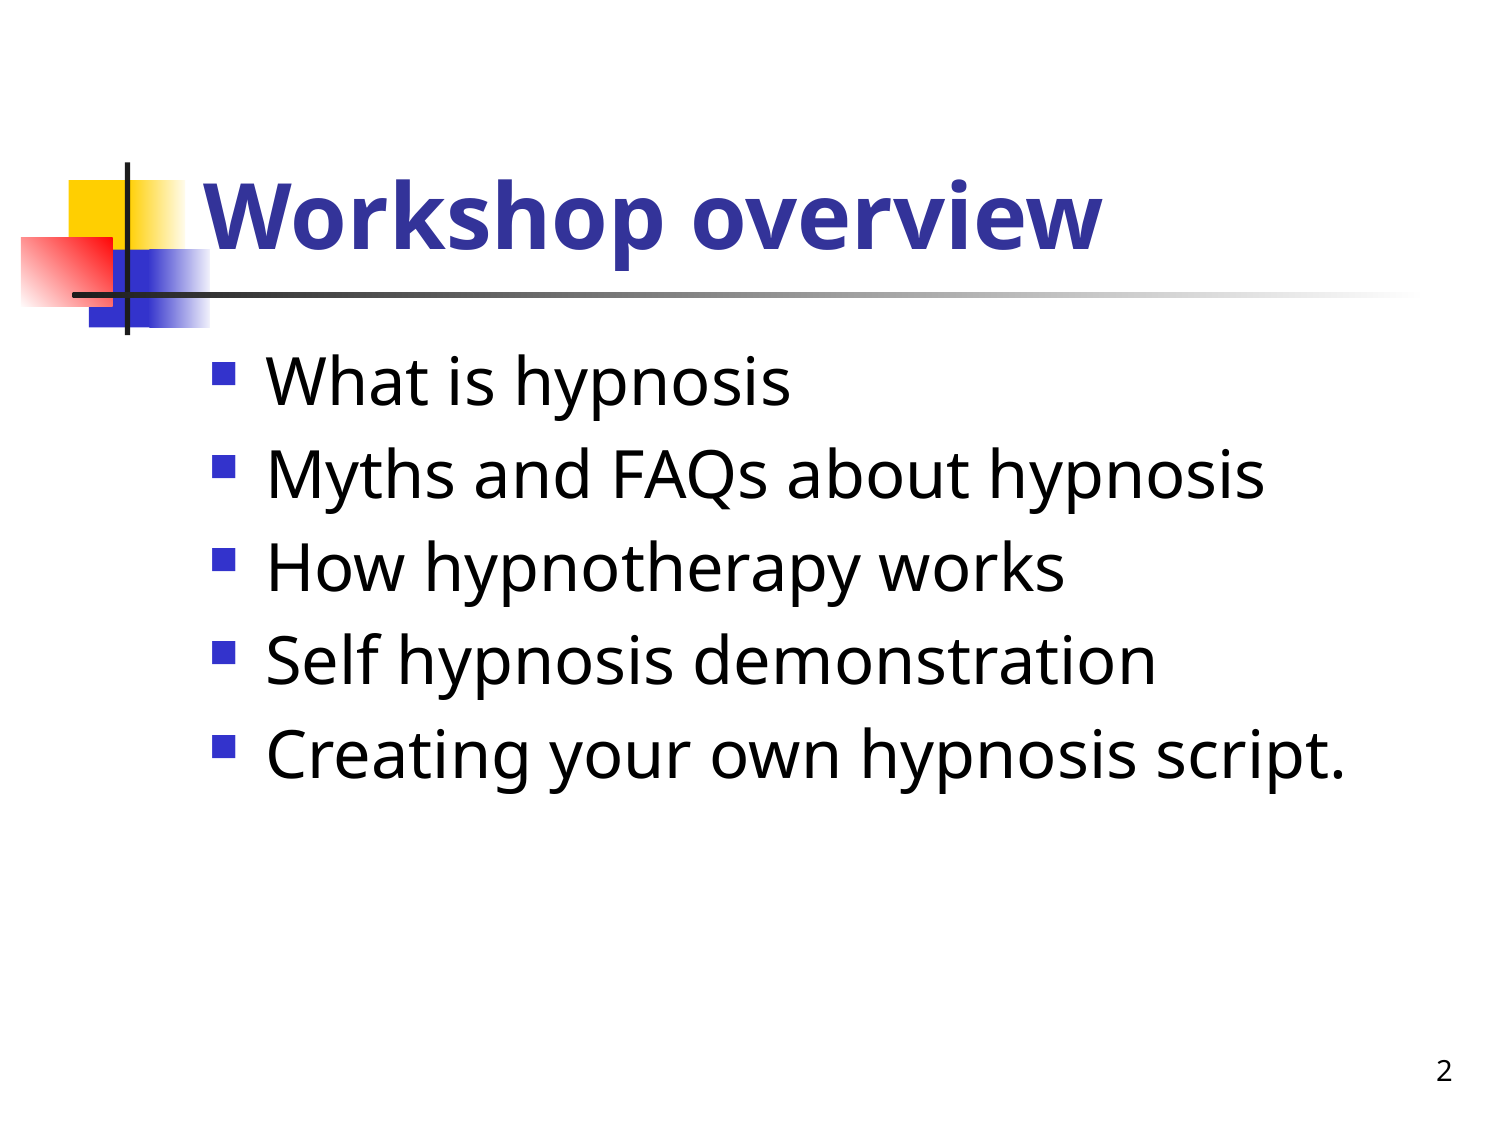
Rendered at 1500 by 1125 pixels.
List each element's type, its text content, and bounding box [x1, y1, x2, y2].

slide_number 2 [1155, 1024, 1468, 1100]
list What is hypnosis Myths and FAQs about hypnosis How hypnotherapy works Self hypnosis demonstration Creating your own hypnosis script. [193, 331, 1469, 1006]
title Workshop overview [188, 35, 1468, 275]
